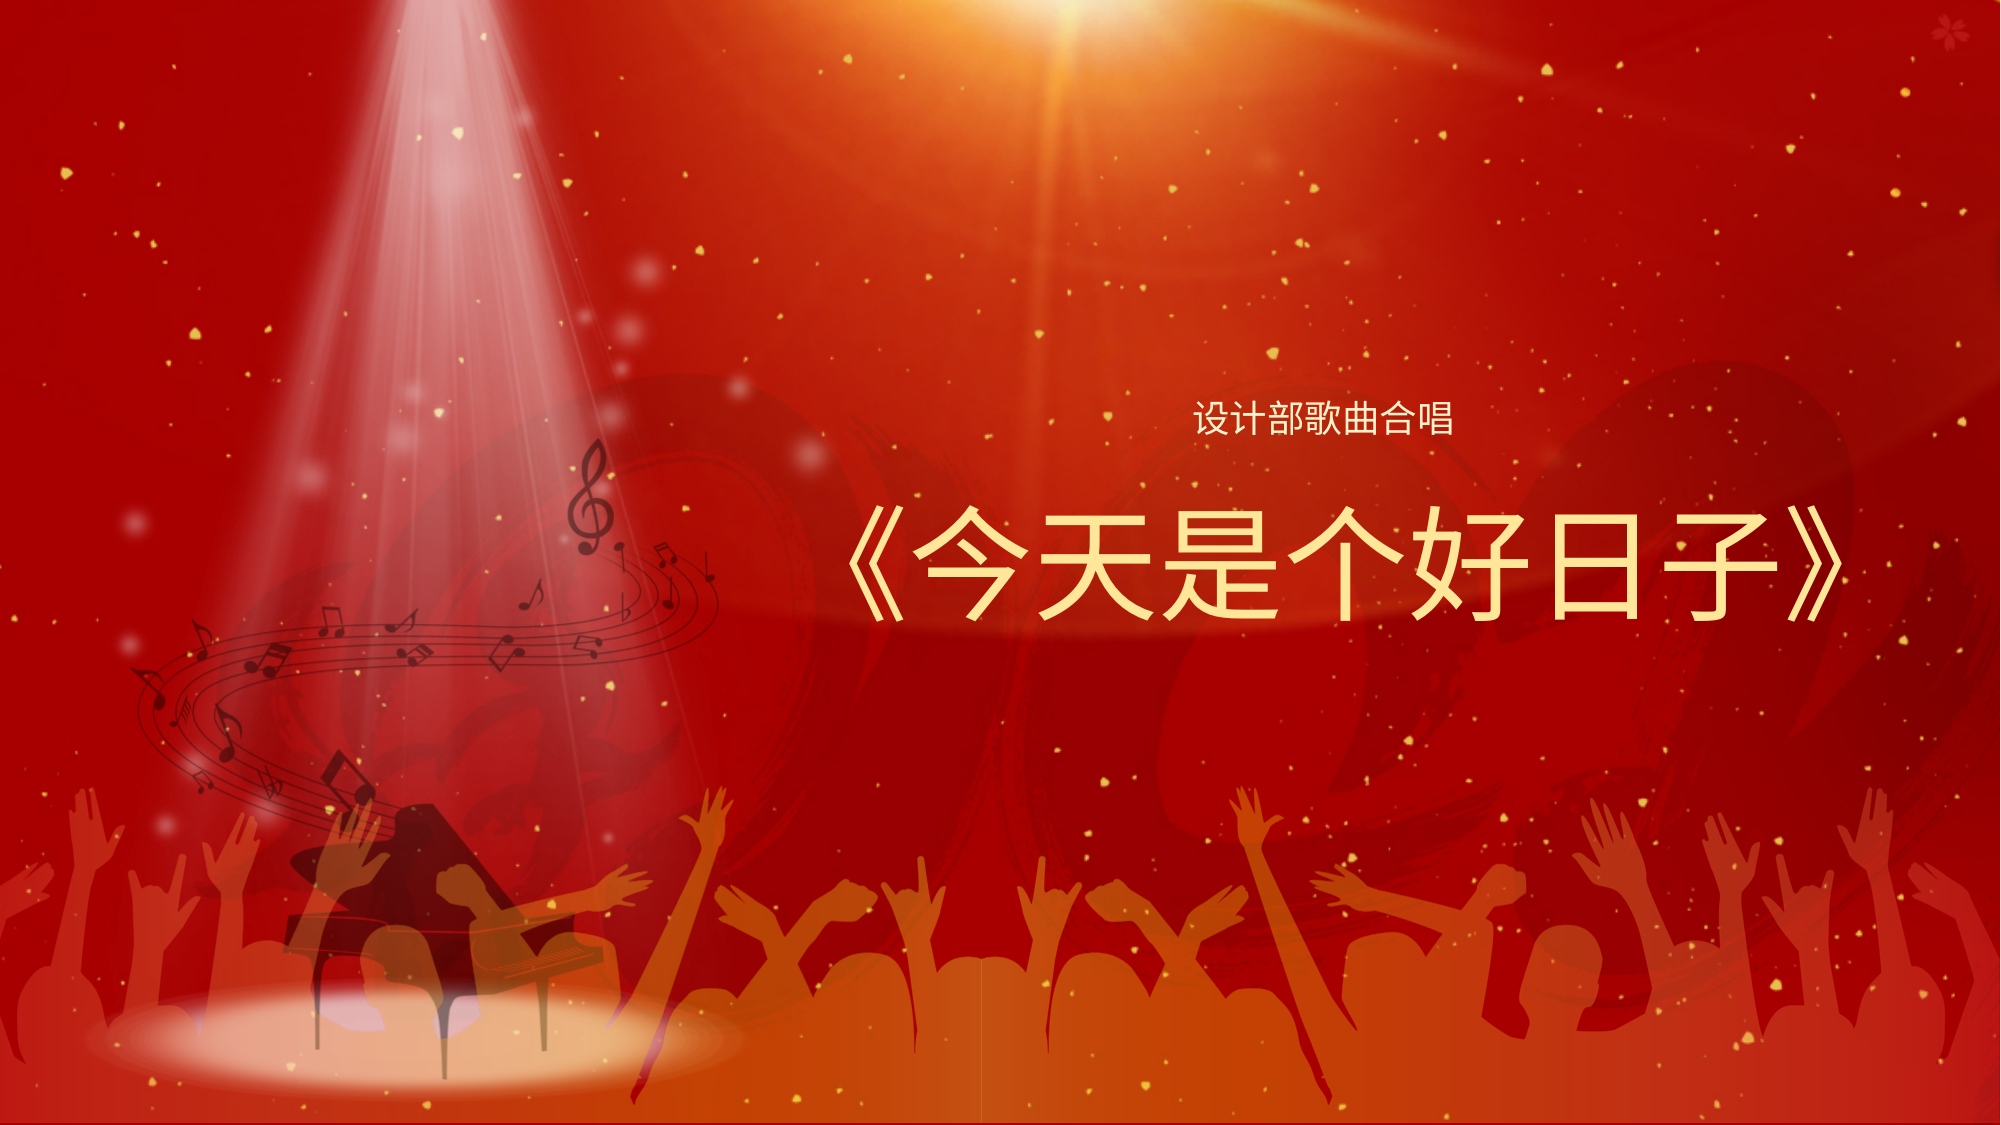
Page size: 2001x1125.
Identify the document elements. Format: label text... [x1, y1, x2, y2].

text_box 设计部歌曲合唱 [1177, 387, 1470, 448]
text_box 《今天是个好日子》 [965, 479, 1924, 644]
picture [0, 0, 2001, 1125]
